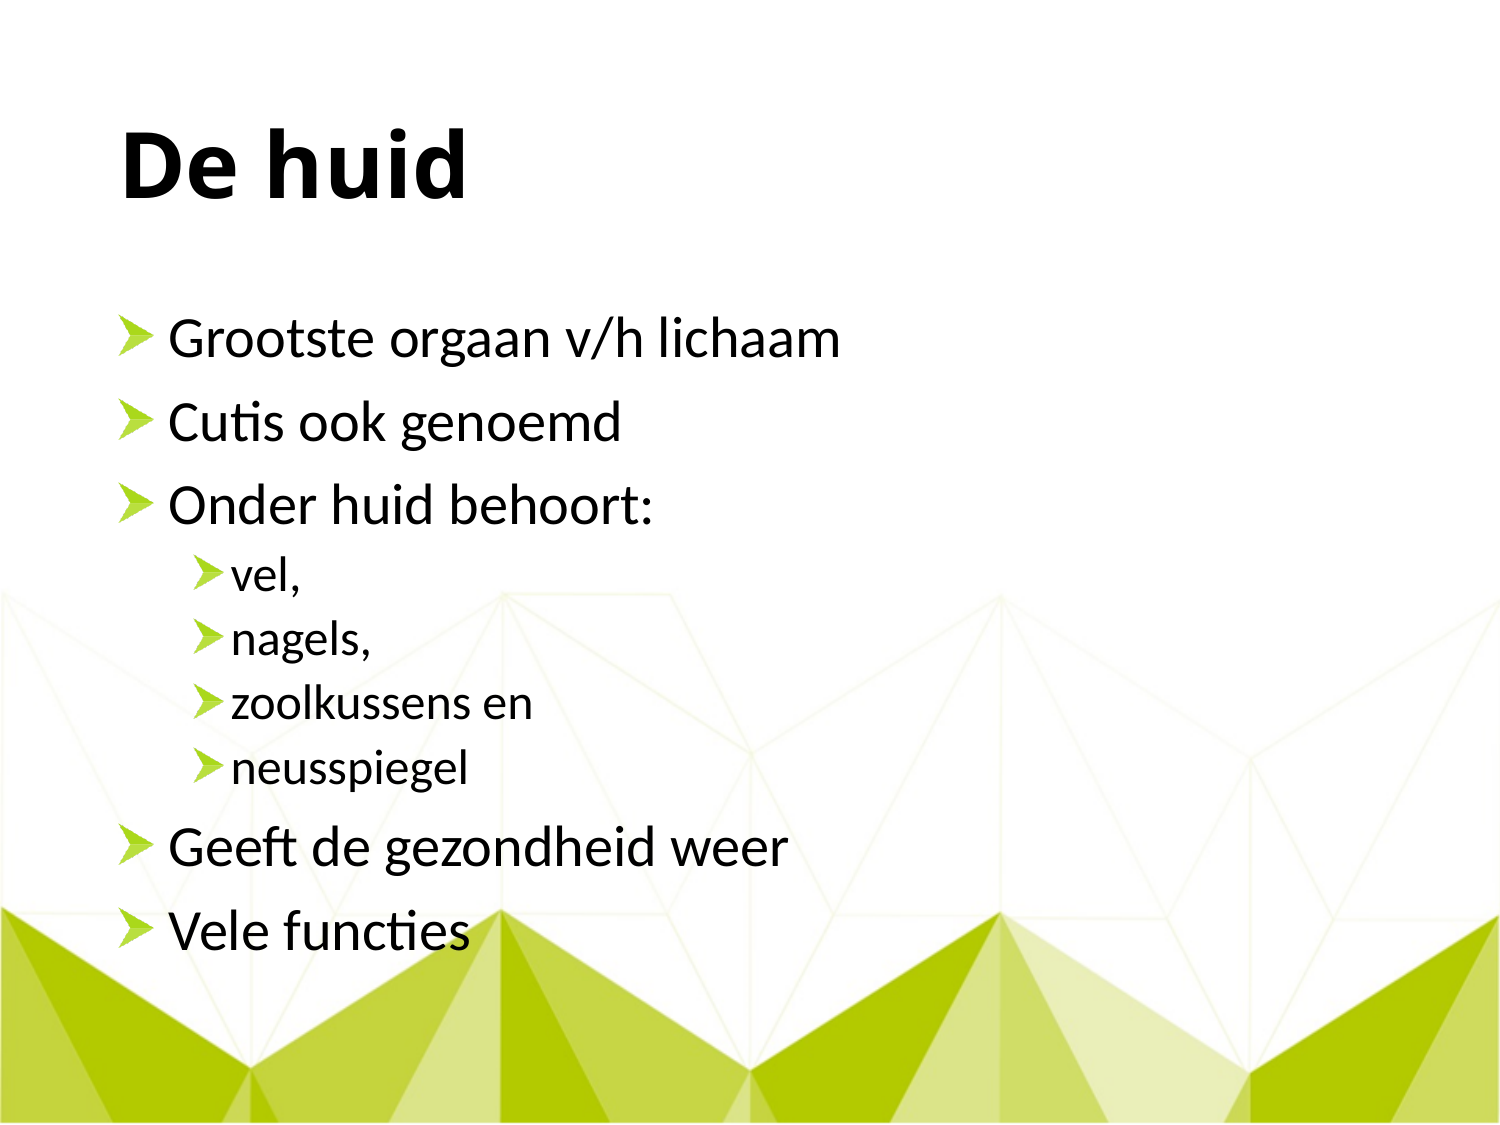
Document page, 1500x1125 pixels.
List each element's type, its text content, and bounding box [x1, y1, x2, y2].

title De huid [103, 59, 1397, 278]
list Grootste orgaan v/h lichaam Cutis ook genoemd Onder huid behoort: vel, nagels, zoolkussens en neusspiegel Geeft de gezondheid weer Vele functies [103, 299, 1397, 1014]
picture [0, 0, 1500, 1125]
